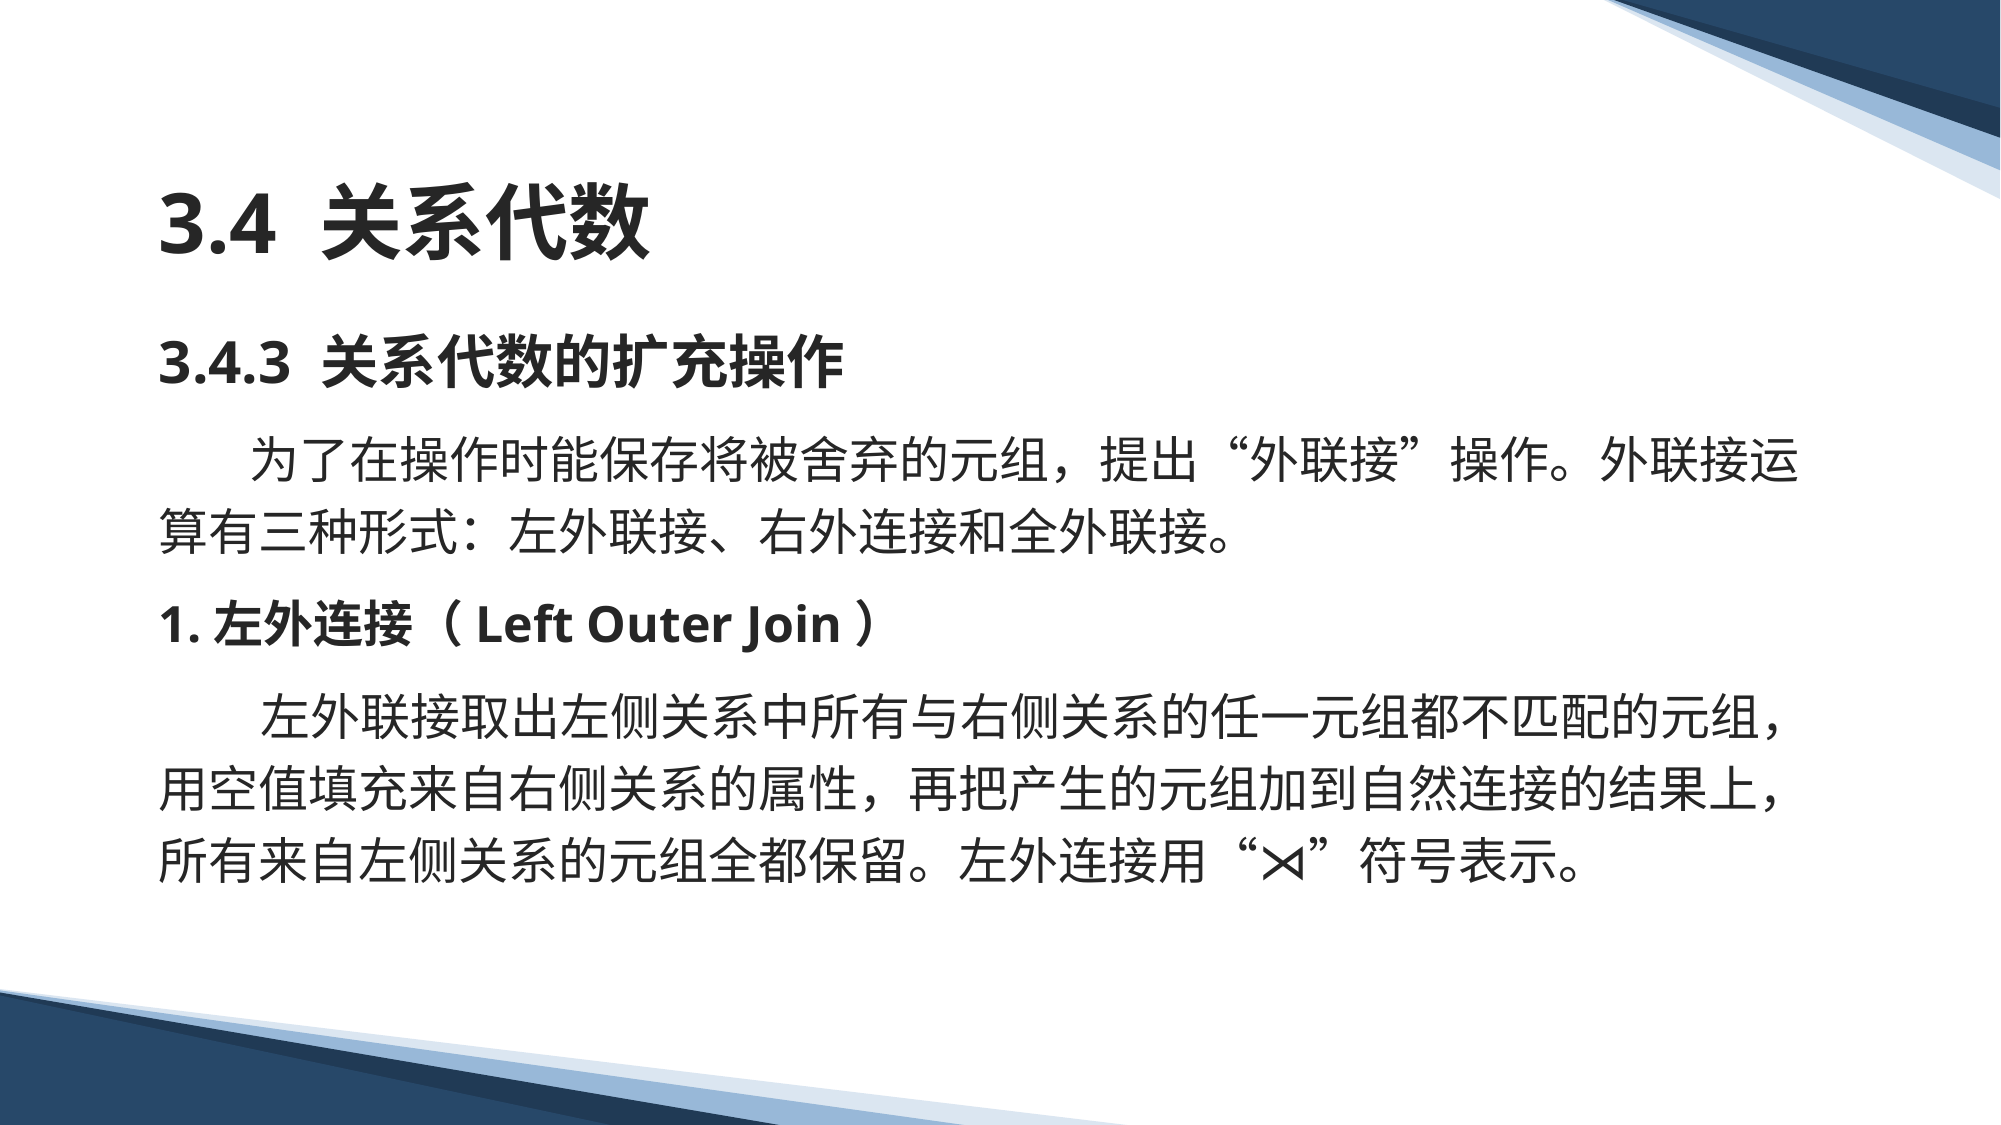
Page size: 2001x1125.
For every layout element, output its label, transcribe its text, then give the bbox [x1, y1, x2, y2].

list 3.4.3 关系代数的扩充操作 为了在操作时能保存将被舍弃的元组，提出“外联接”操作。外联接运算有三种形式：左外联接、右外连接和全外联接。 1.左外连接（Left Outer Join） 左外联接取出左侧关系中所有与右侧关系的任一元组都不匹配的元组，用空值填充来自右侧关系的属性，再把产生的元组加到自然连接的结果上，所有来自左侧关系的元组全都保留。左外连接用“⋊”符号表示。 [143, 303, 1857, 1013]
title 3.4 关系代数 [143, 54, 1857, 280]
